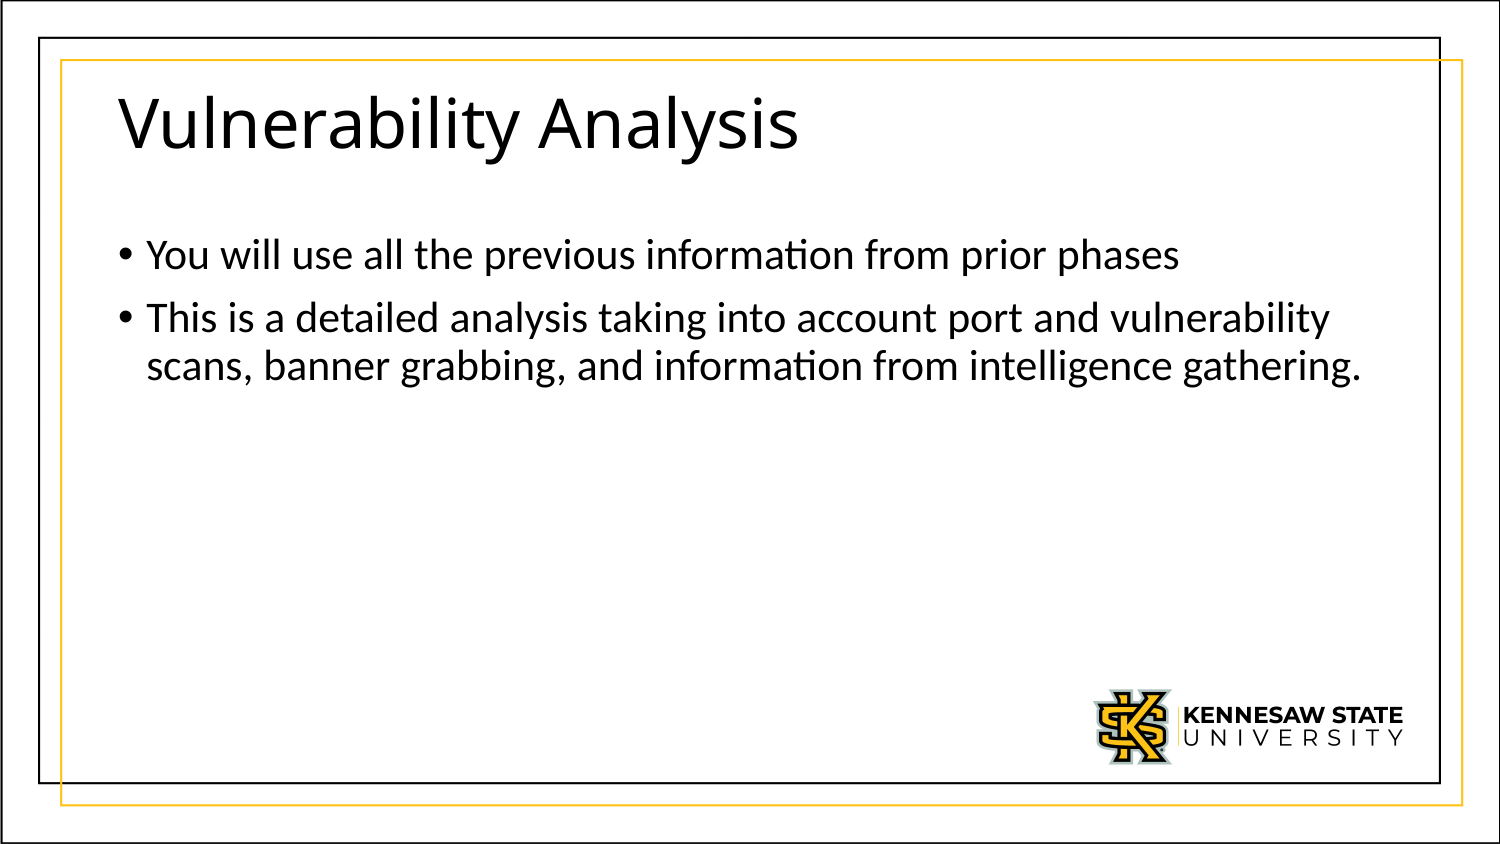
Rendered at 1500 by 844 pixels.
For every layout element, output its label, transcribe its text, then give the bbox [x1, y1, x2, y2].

title Vulnerability Analysis [103, 44, 1397, 208]
list You will use all the previous information from prior phases This is a detailed analysis taking into account port and vulnerability scans, banner grabbing, and information from intelligence gathering. [103, 224, 1397, 760]
picture [0, 0, 1500, 844]
